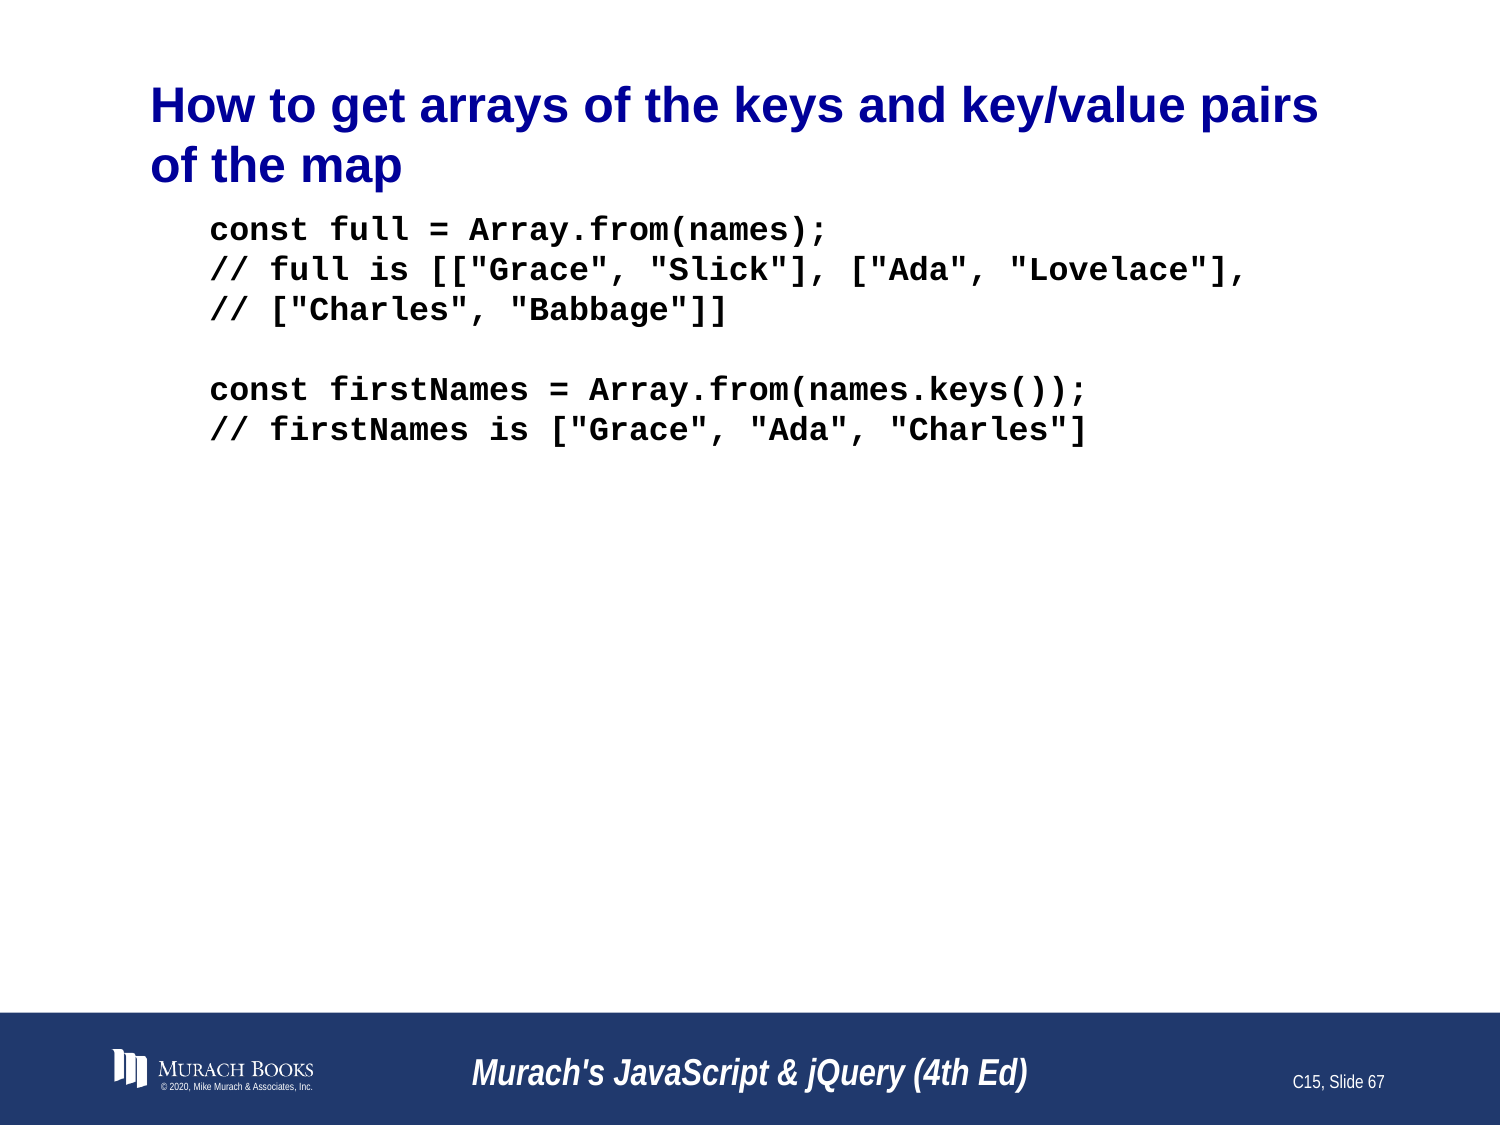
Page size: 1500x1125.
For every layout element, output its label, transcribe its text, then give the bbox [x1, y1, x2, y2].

list const full = Array.from(names); // full is [["Grace", "Slick"], ["Ada", "Lovelace"], // ["Charles", "Babbage"]] const firstNames = Array.from(names.keys()); // firstNames is ["Grace", "Ada", "Charles"] [137, 200, 1350, 1000]
footer © 2020, Mike Murach & Associates, Inc. [12, 1025, 463, 1100]
slide_number Murach's JavaScript & jQuery (4th Ed) [463, 1025, 1050, 1100]
title How to get arrays of the keys and key/value pairs of the map [150, 72, 1350, 194]
slide_number C15, Slide 67 [1087, 1025, 1400, 1100]
